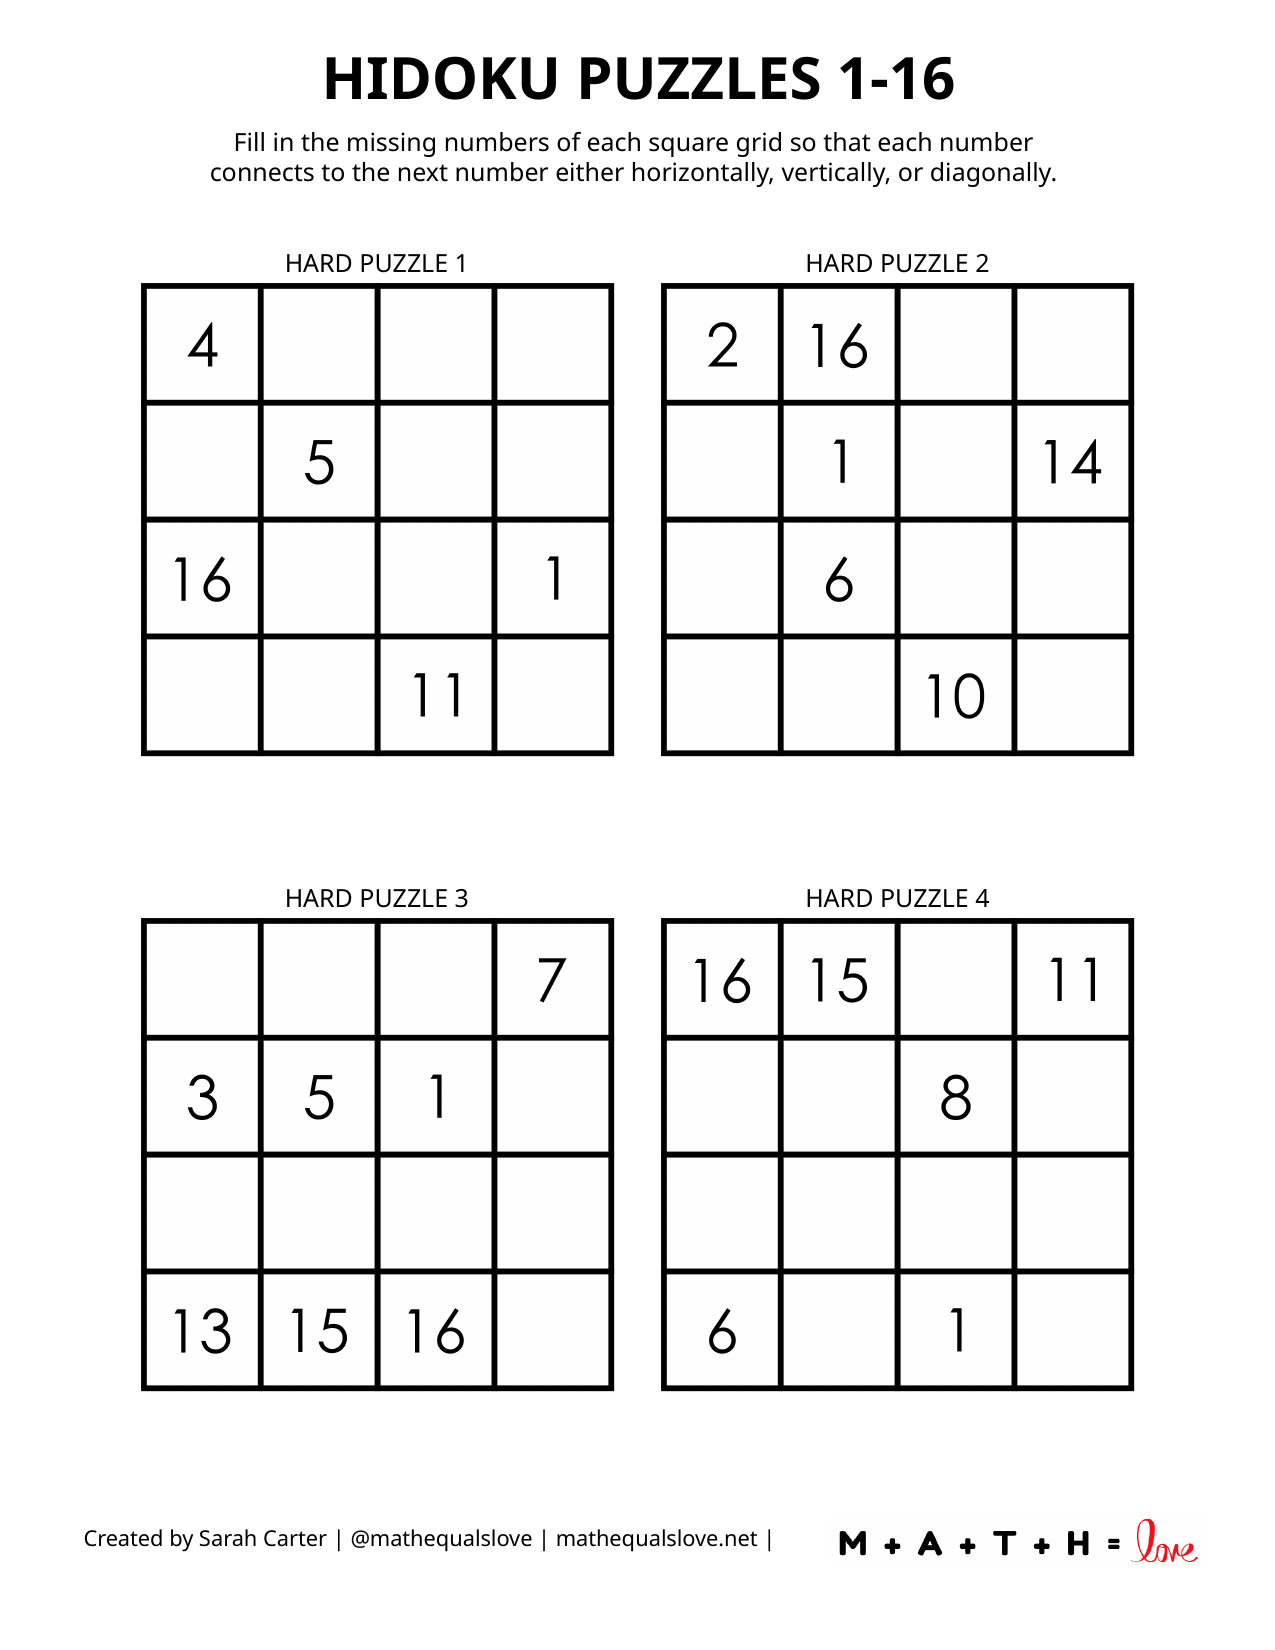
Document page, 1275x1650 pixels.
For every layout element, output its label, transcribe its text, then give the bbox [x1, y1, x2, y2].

text_box HARD PUZZLE 4 [658, 882, 1137, 915]
text_box HARD PUZZLE 2 [658, 247, 1137, 280]
picture [137, 280, 617, 760]
text_box HARD PUZZLE 3 [138, 882, 617, 915]
picture [826, 1516, 1207, 1568]
picture [137, 915, 617, 1395]
text_box HIDOKU PUZZLES 1-16 [66, 33, 1211, 118]
text_box Created by Sarah Carter | @mathequalslove | mathequalslove.net | [68, 1516, 826, 1558]
picture [658, 280, 1138, 760]
text_box HARD PUZZLE 1 [138, 247, 617, 280]
text_box Fill in the missing numbers of each square grid so that each number connects to the next number either horizontally, vertically, or diagonally. [0, 118, 1275, 194]
picture [658, 915, 1138, 1395]
